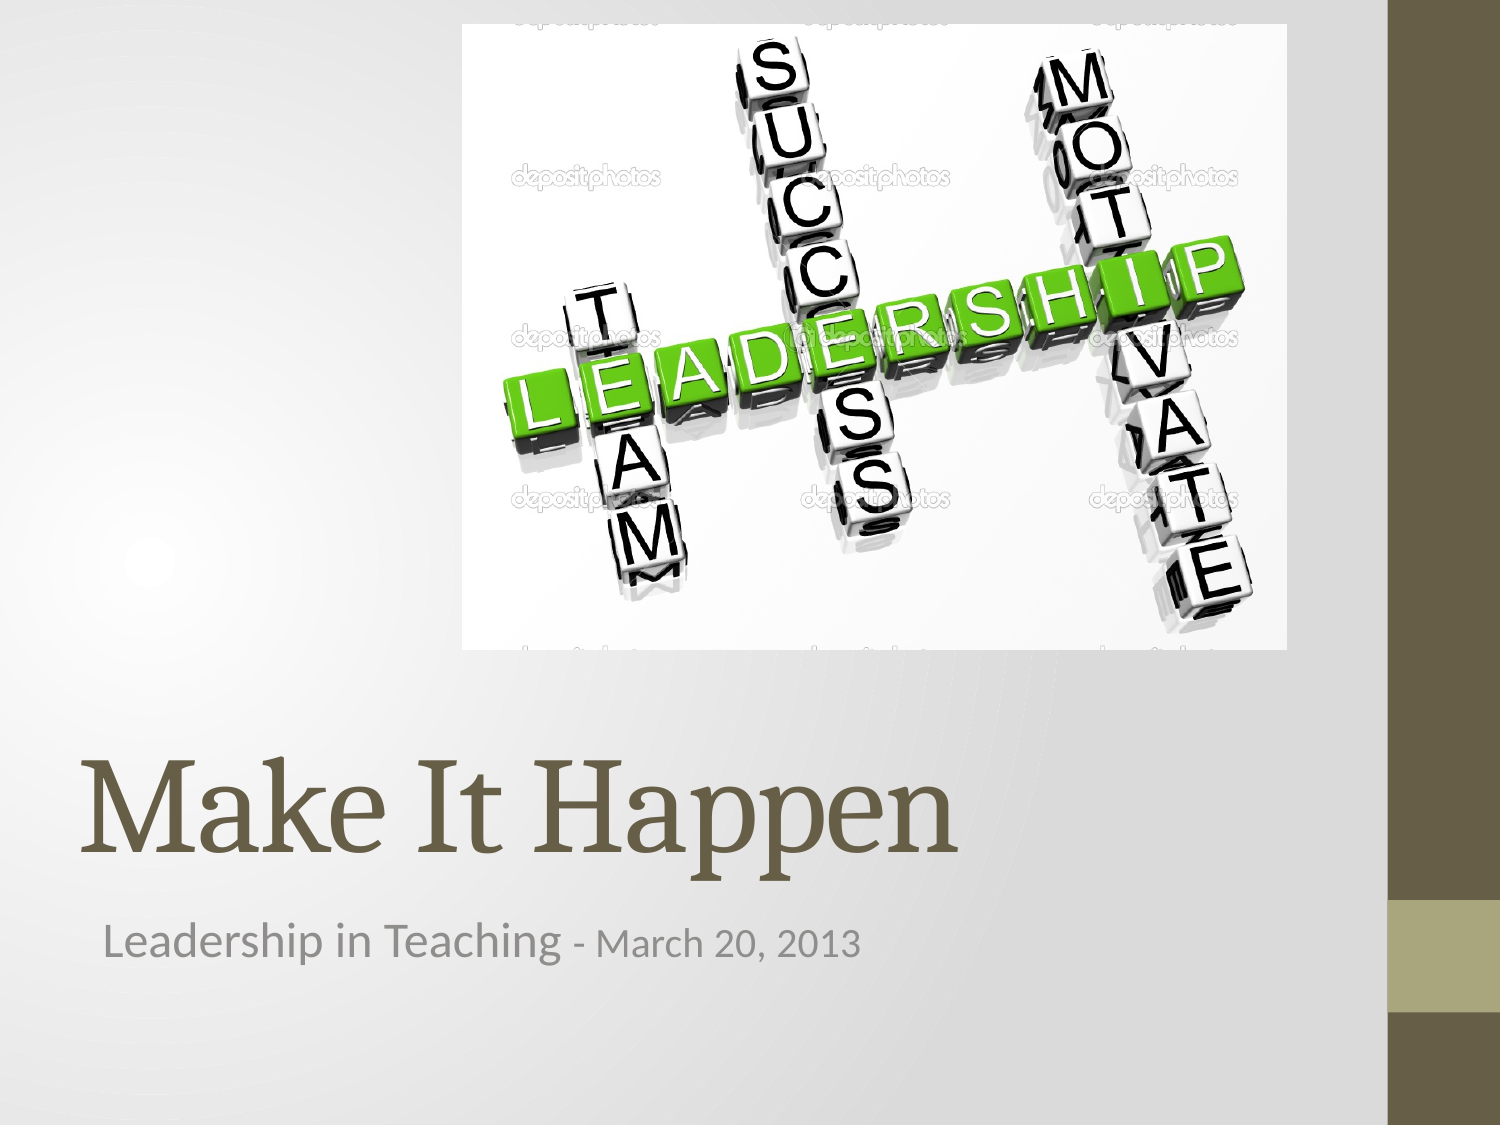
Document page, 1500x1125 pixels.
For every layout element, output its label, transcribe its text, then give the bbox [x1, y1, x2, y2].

title Make It Happen [62, 462, 1300, 888]
picture [461, 24, 1287, 651]
subtitle Leadership in Teaching - March 20, 2013 [87, 900, 1148, 1075]
